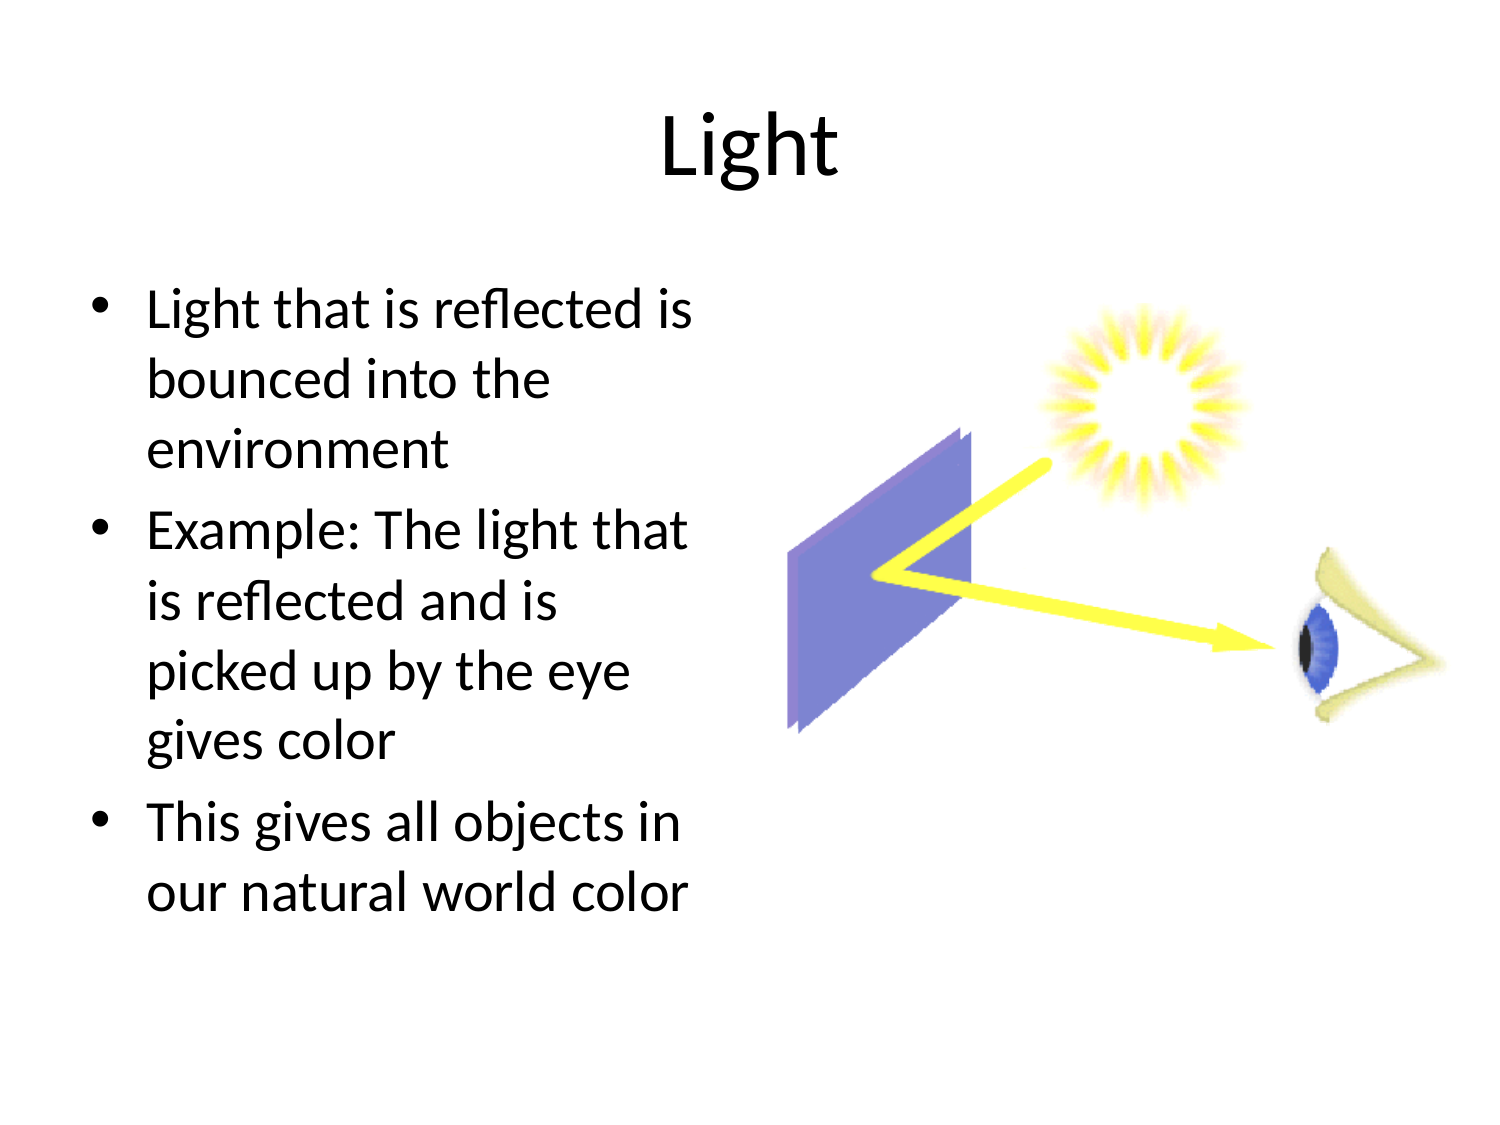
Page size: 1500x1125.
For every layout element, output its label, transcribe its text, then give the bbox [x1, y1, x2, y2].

list Light that is reflected is bounced into the environment Example: The light that is reflected and is picked up by the eye gives color This gives all objects in our natural world color [75, 262, 738, 1005]
picture [752, 303, 1462, 737]
title Light [75, 45, 1425, 233]
